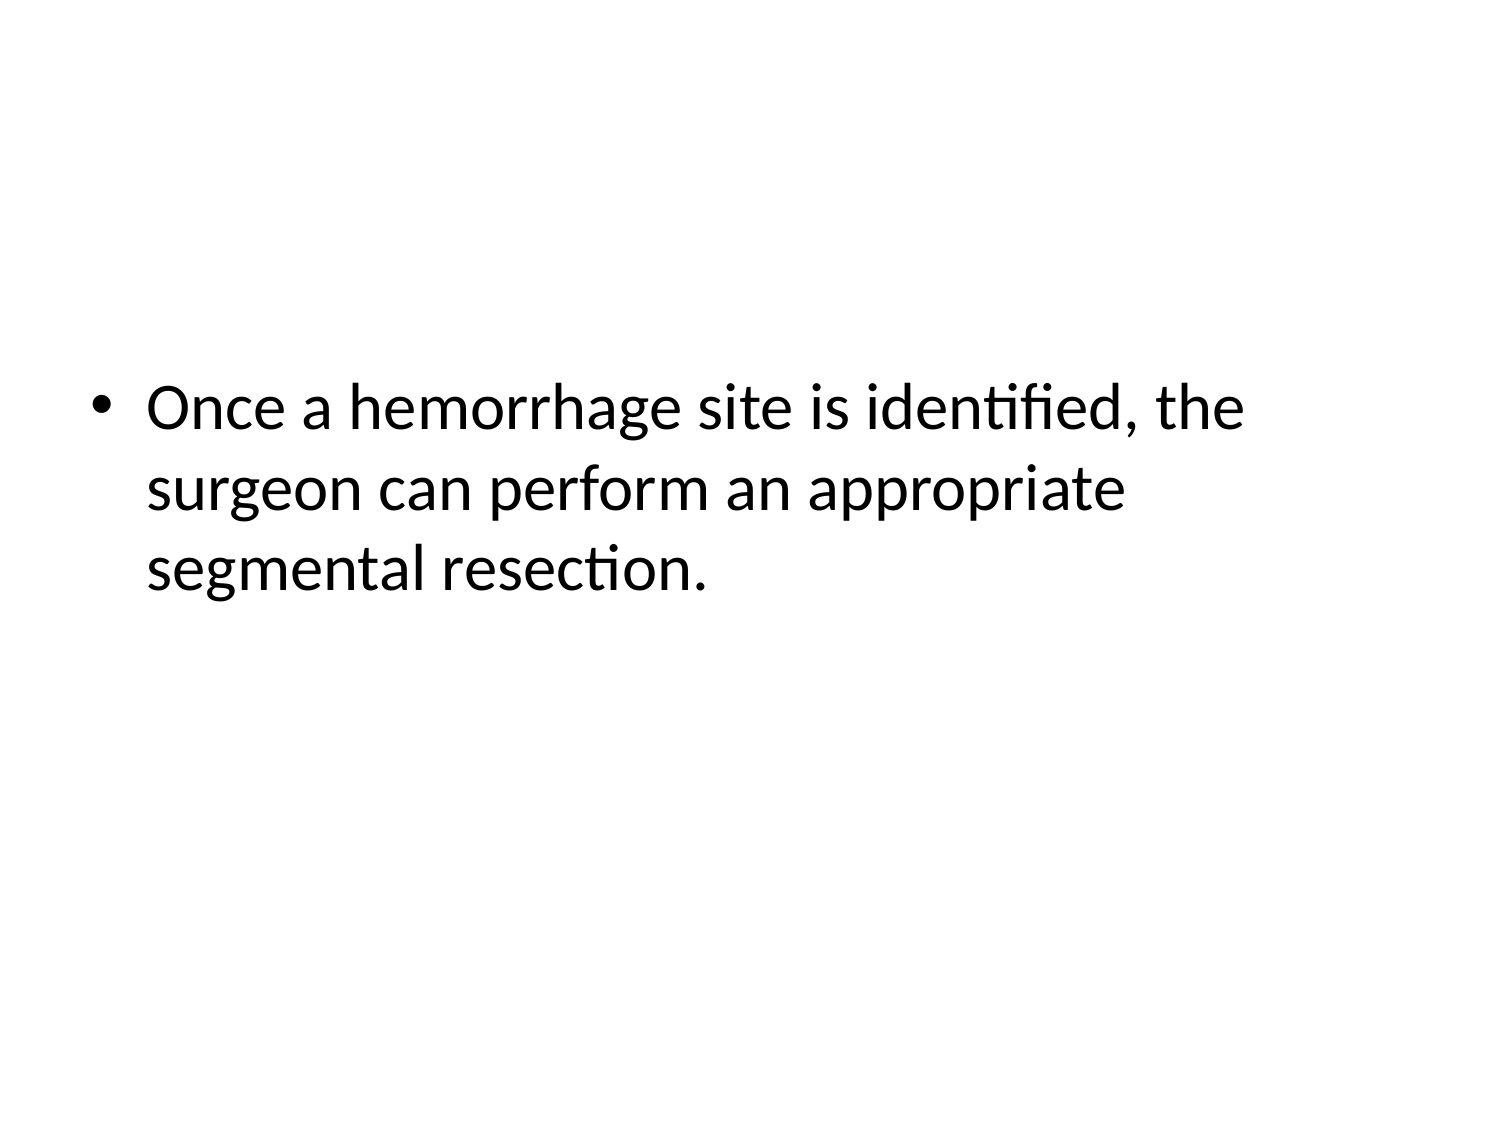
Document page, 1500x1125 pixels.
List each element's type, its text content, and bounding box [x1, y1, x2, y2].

list Once a hemorrhage site is identified, the surgeon can perform an appropriate segmental resection. [75, 262, 1425, 1005]
